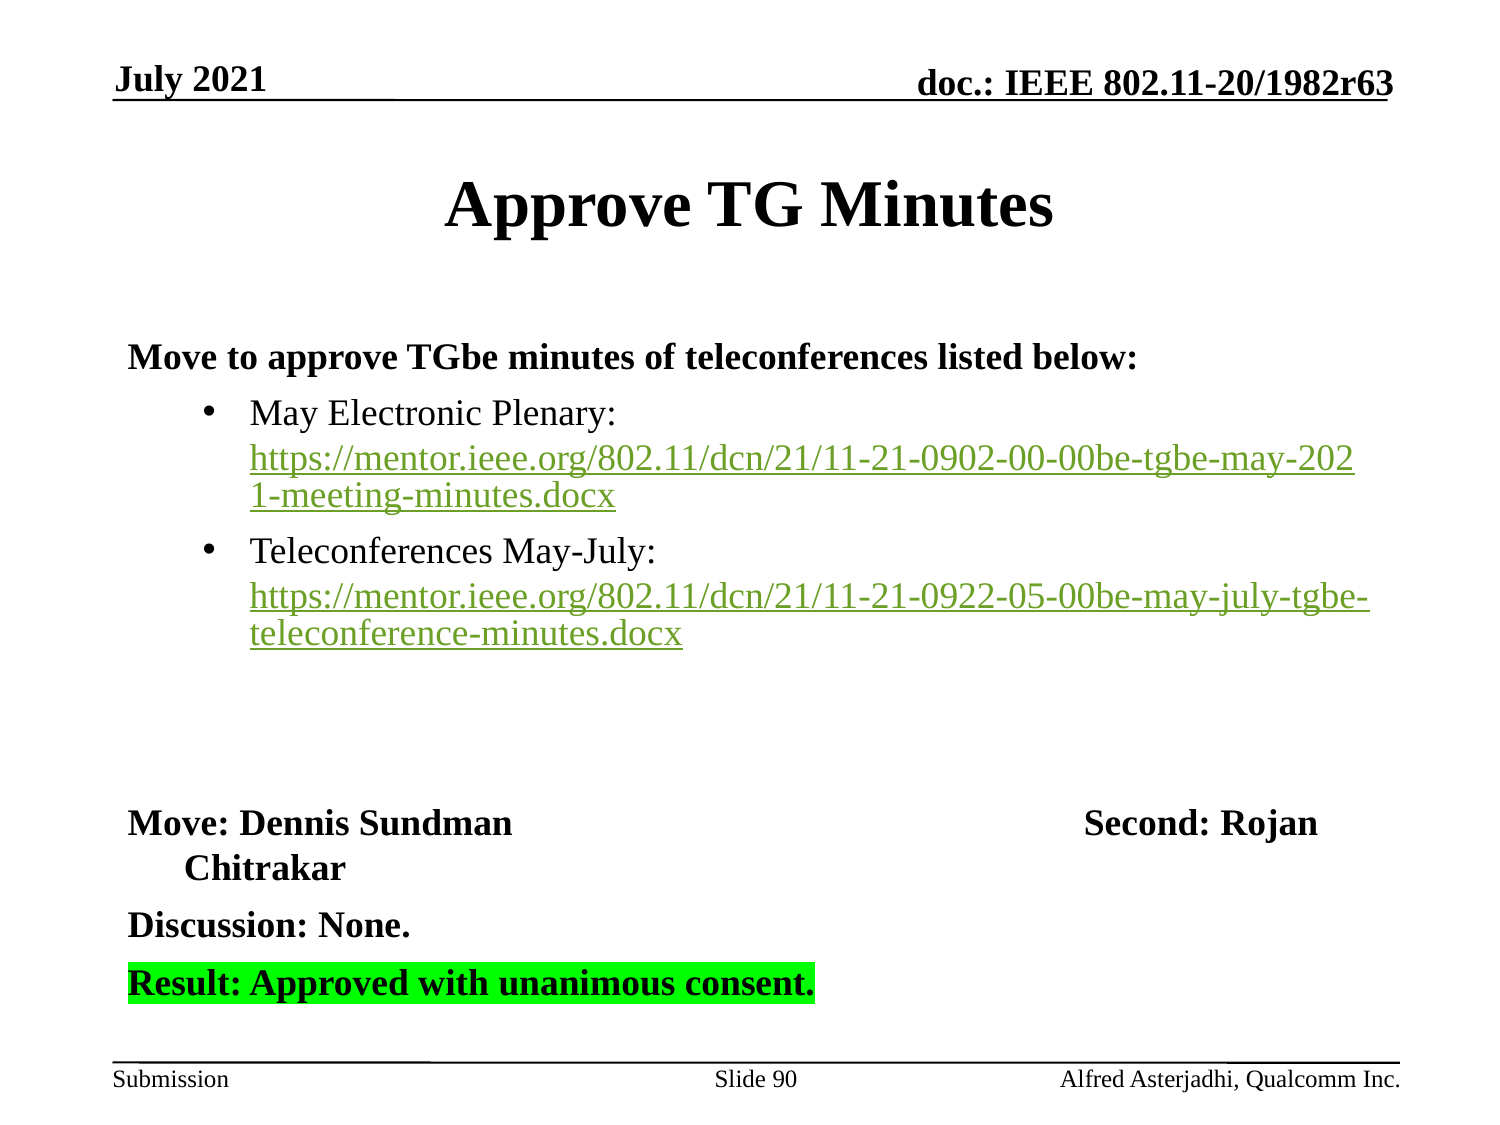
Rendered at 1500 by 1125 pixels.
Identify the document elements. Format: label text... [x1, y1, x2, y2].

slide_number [114, 54, 423, 100]
list Move to approve TGbe minutes of teleconferences listed below: May Electronic Plenary: https://mentor.ieee.org/802.11/dcn/21/11-21-0902-00-00be-tgbe-may-2021-meeting-minutes.docx Teleconferences May-July: https://mentor.ieee.org/802.11/dcn/21/11-21-0922-05-00be-may-july-tgbe-teleconference-minutes.docx Move: Dennis Sundman Second: Rojan Chitrakar Discussion: None. Result: Approved with unanimous consent. [112, 324, 1388, 1000]
footer Alfred Asterjadhi, Qualcomm Inc. [878, 1061, 1402, 1093]
title Approve TG Minutes [112, 112, 1388, 288]
slide_number Slide 90 [712, 1061, 800, 1123]
